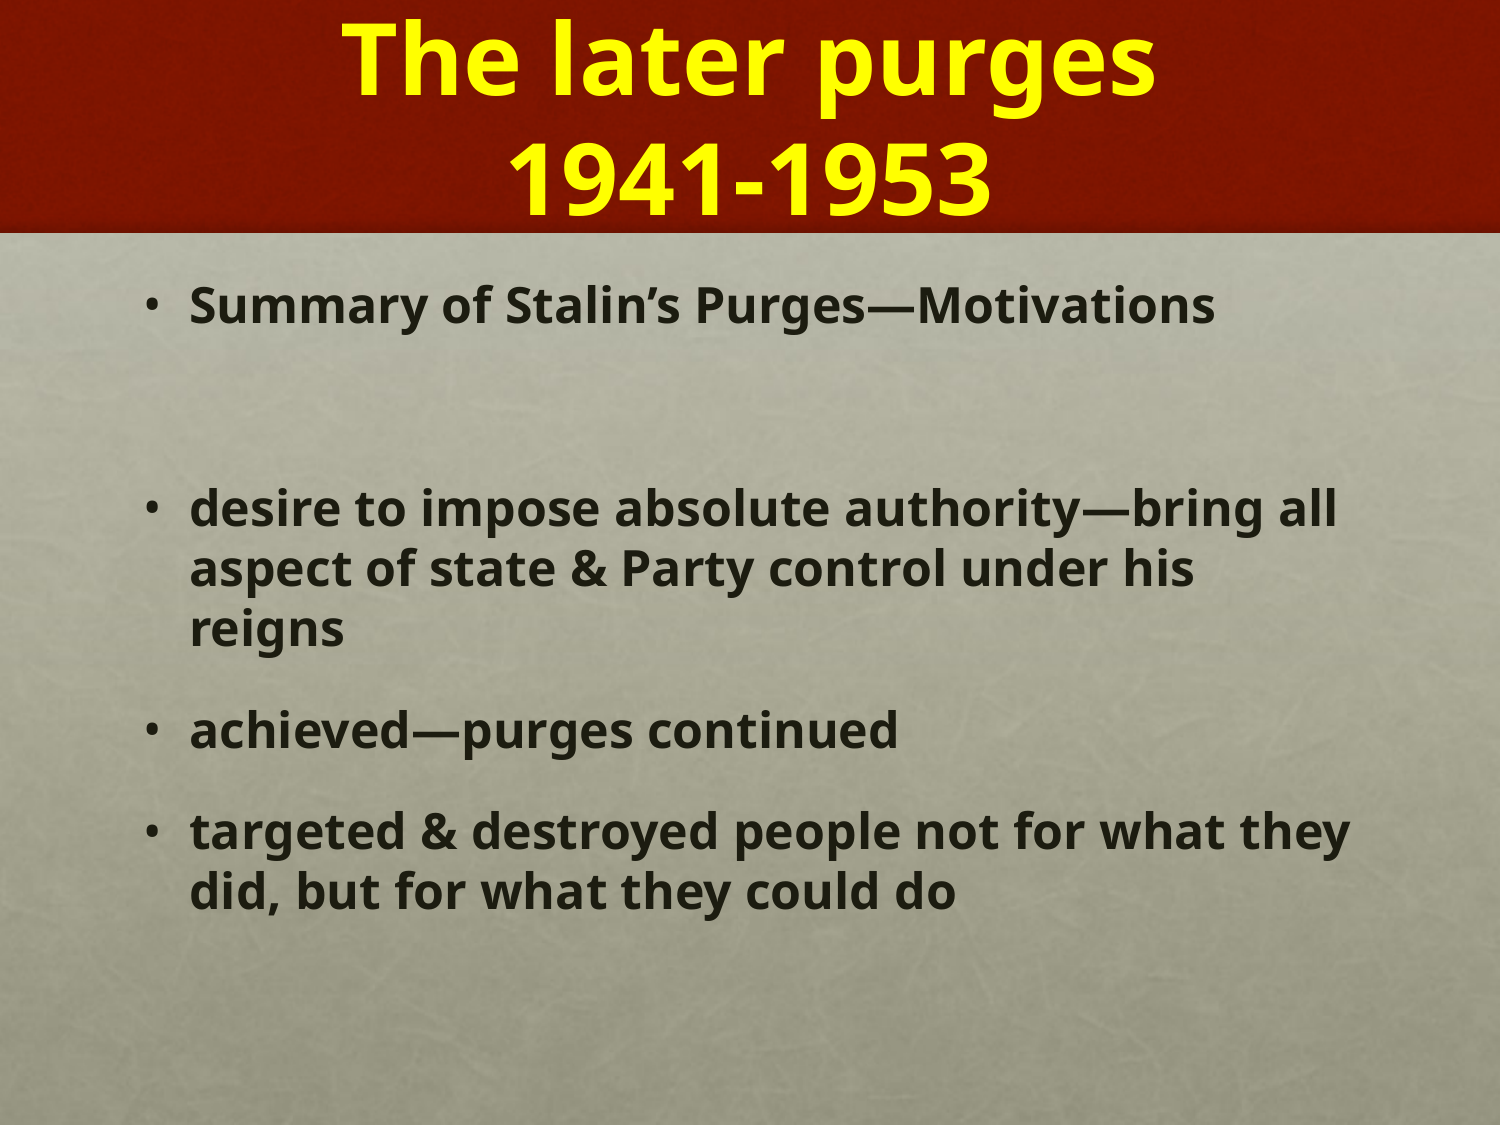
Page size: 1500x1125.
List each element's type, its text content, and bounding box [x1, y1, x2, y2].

title The later purges 1941-1953 [127, 10, 1372, 221]
picture [0, 214, 1500, 1125]
list Summary of Stalin’s Purges—Motivations desire to impose absolute authority—bring all aspect of state & Party control under his reigns achieved—purges continued targeted & destroyed people not for what they did, but for what they could do [127, 265, 1372, 1125]
